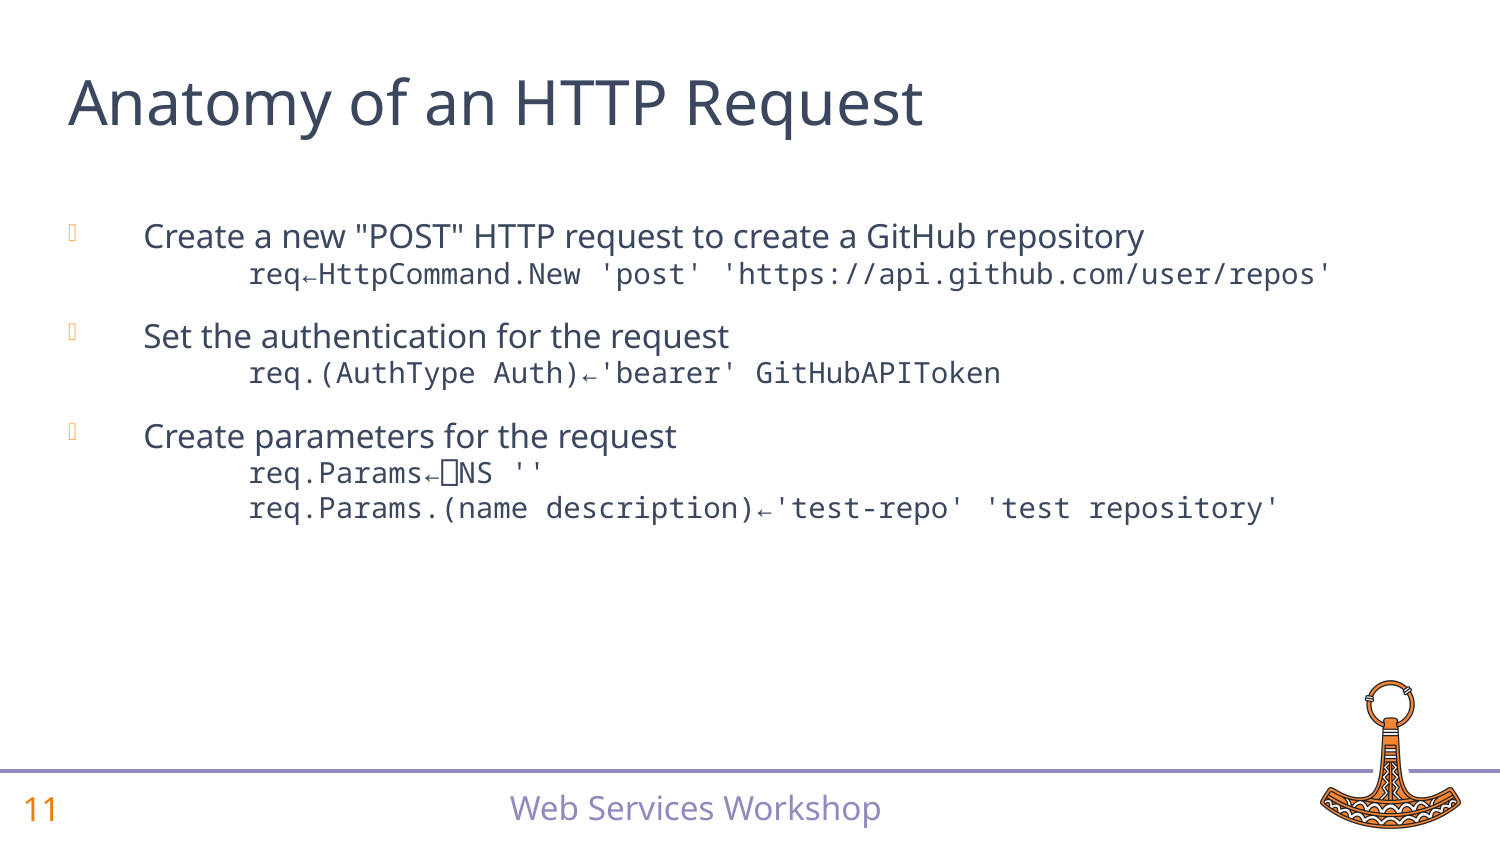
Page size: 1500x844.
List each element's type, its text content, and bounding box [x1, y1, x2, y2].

picture [1320, 680, 1461, 829]
list Create a new "POST" HTTP request to create a GitHub repository req←HttpCommand.New 'post' 'https://api.github.com/user/repos' Set the authentication for the request req.(AuthType Auth)←'bearer' GitHubAPIToken Create parameters for the request req.Params←⎕NS '' req.Params.(name description)←'test-repo' 'test repository' [53, 207, 1453, 740]
title Anatomy of an HTTP Request [53, 43, 1203, 157]
